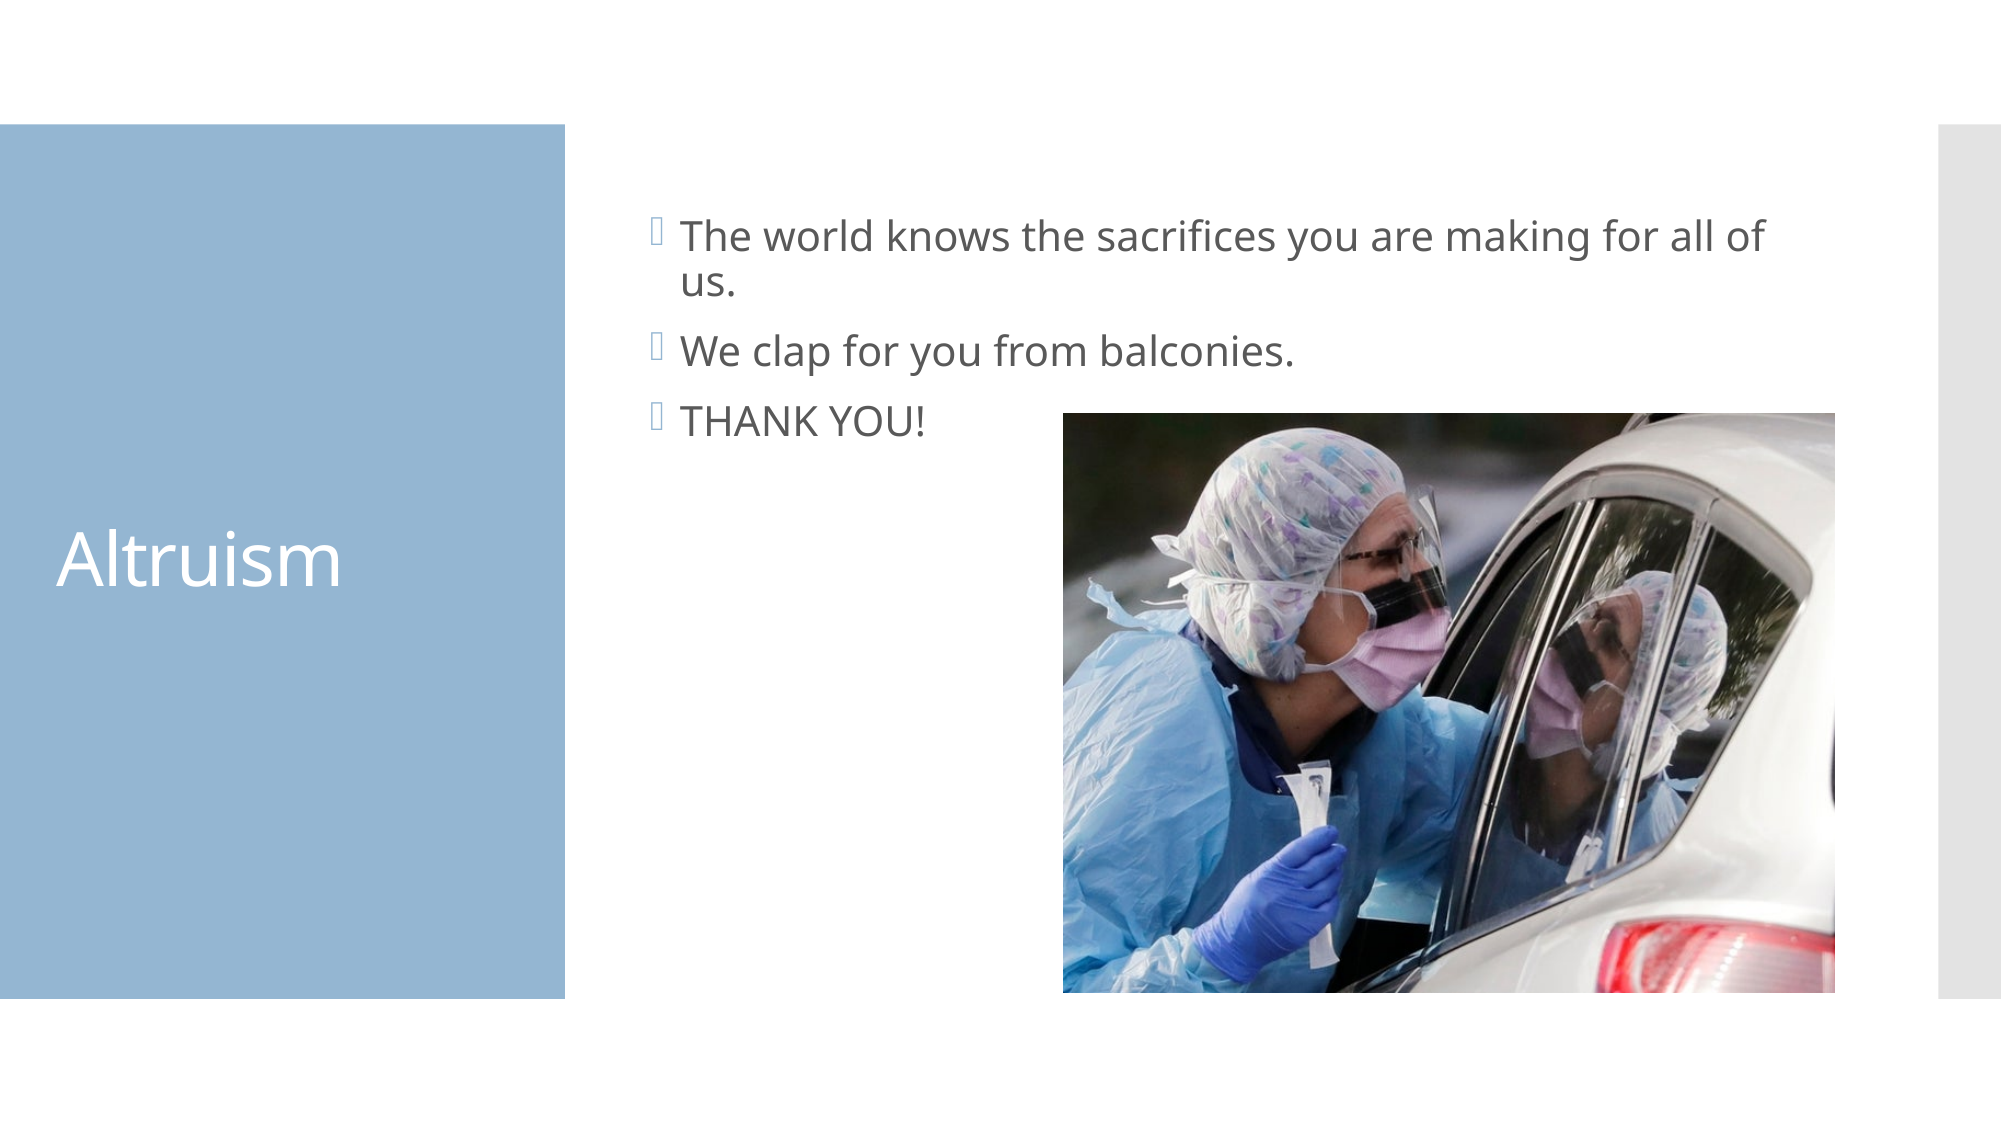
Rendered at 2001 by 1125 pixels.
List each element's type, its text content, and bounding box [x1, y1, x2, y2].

picture [1063, 413, 1835, 993]
list The world knows the sacrifices you are making for all of us. We clap for you from balconies. THANK YOU! [634, 141, 1835, 521]
title Altruism [41, 184, 525, 940]
